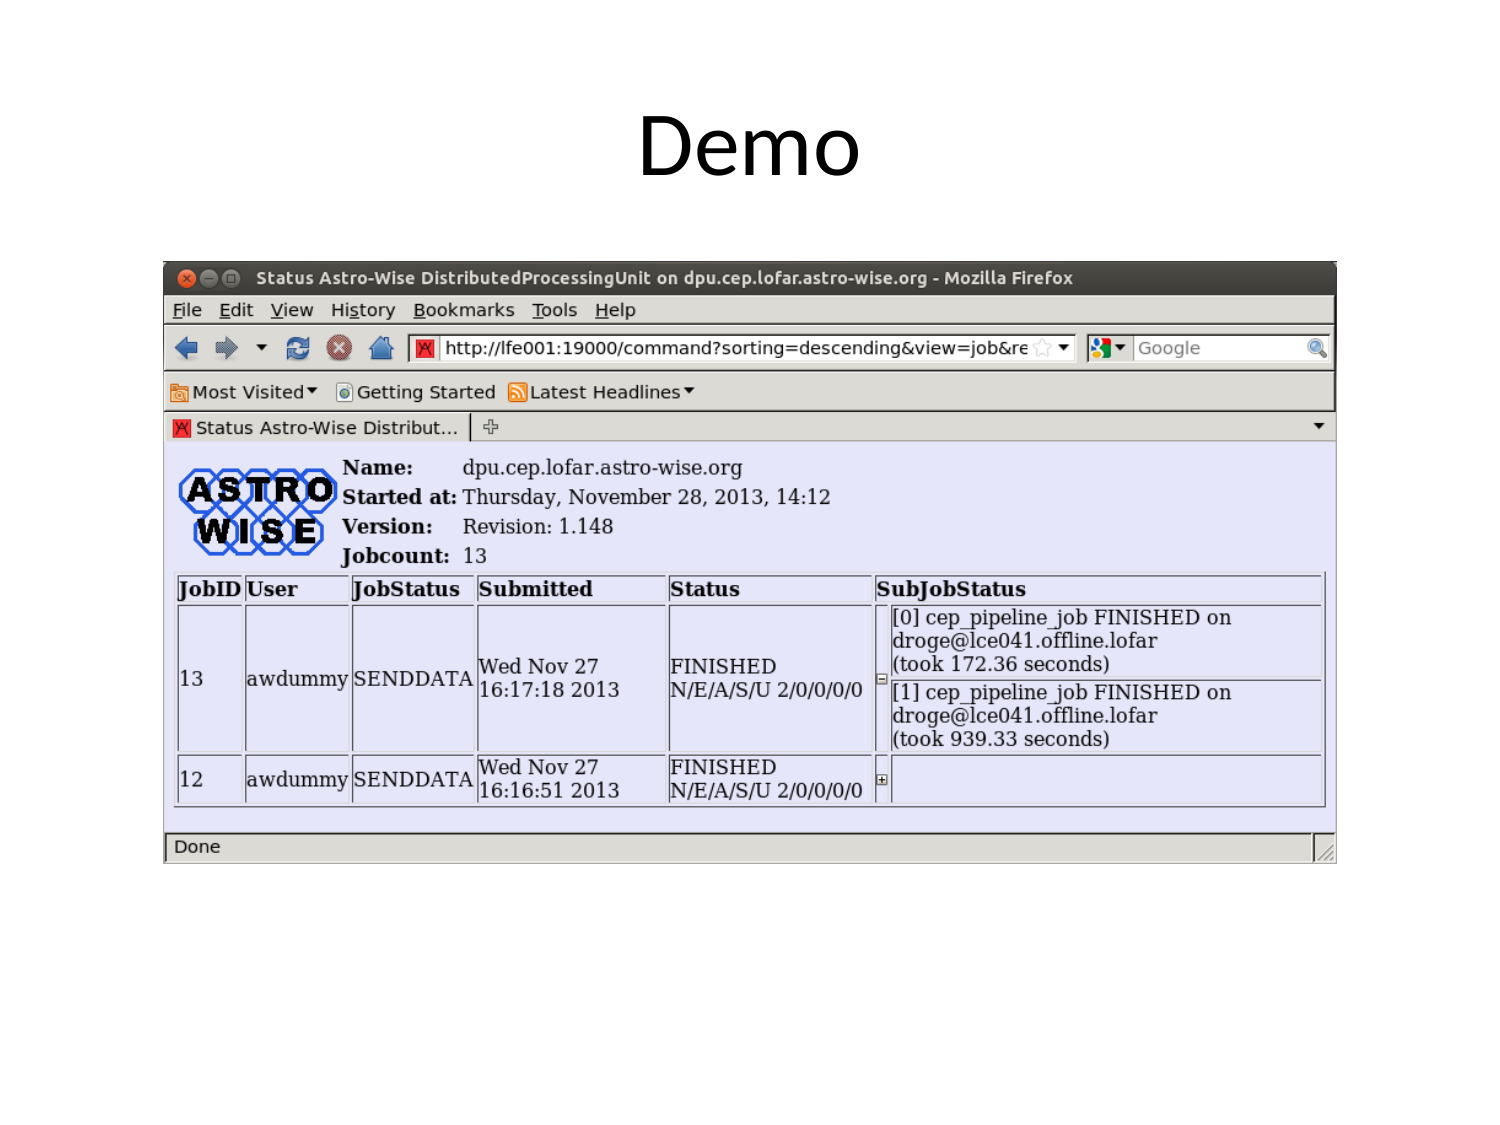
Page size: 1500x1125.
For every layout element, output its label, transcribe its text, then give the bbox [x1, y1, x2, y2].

picture [163, 261, 1337, 864]
title Demo [75, 45, 1425, 233]
